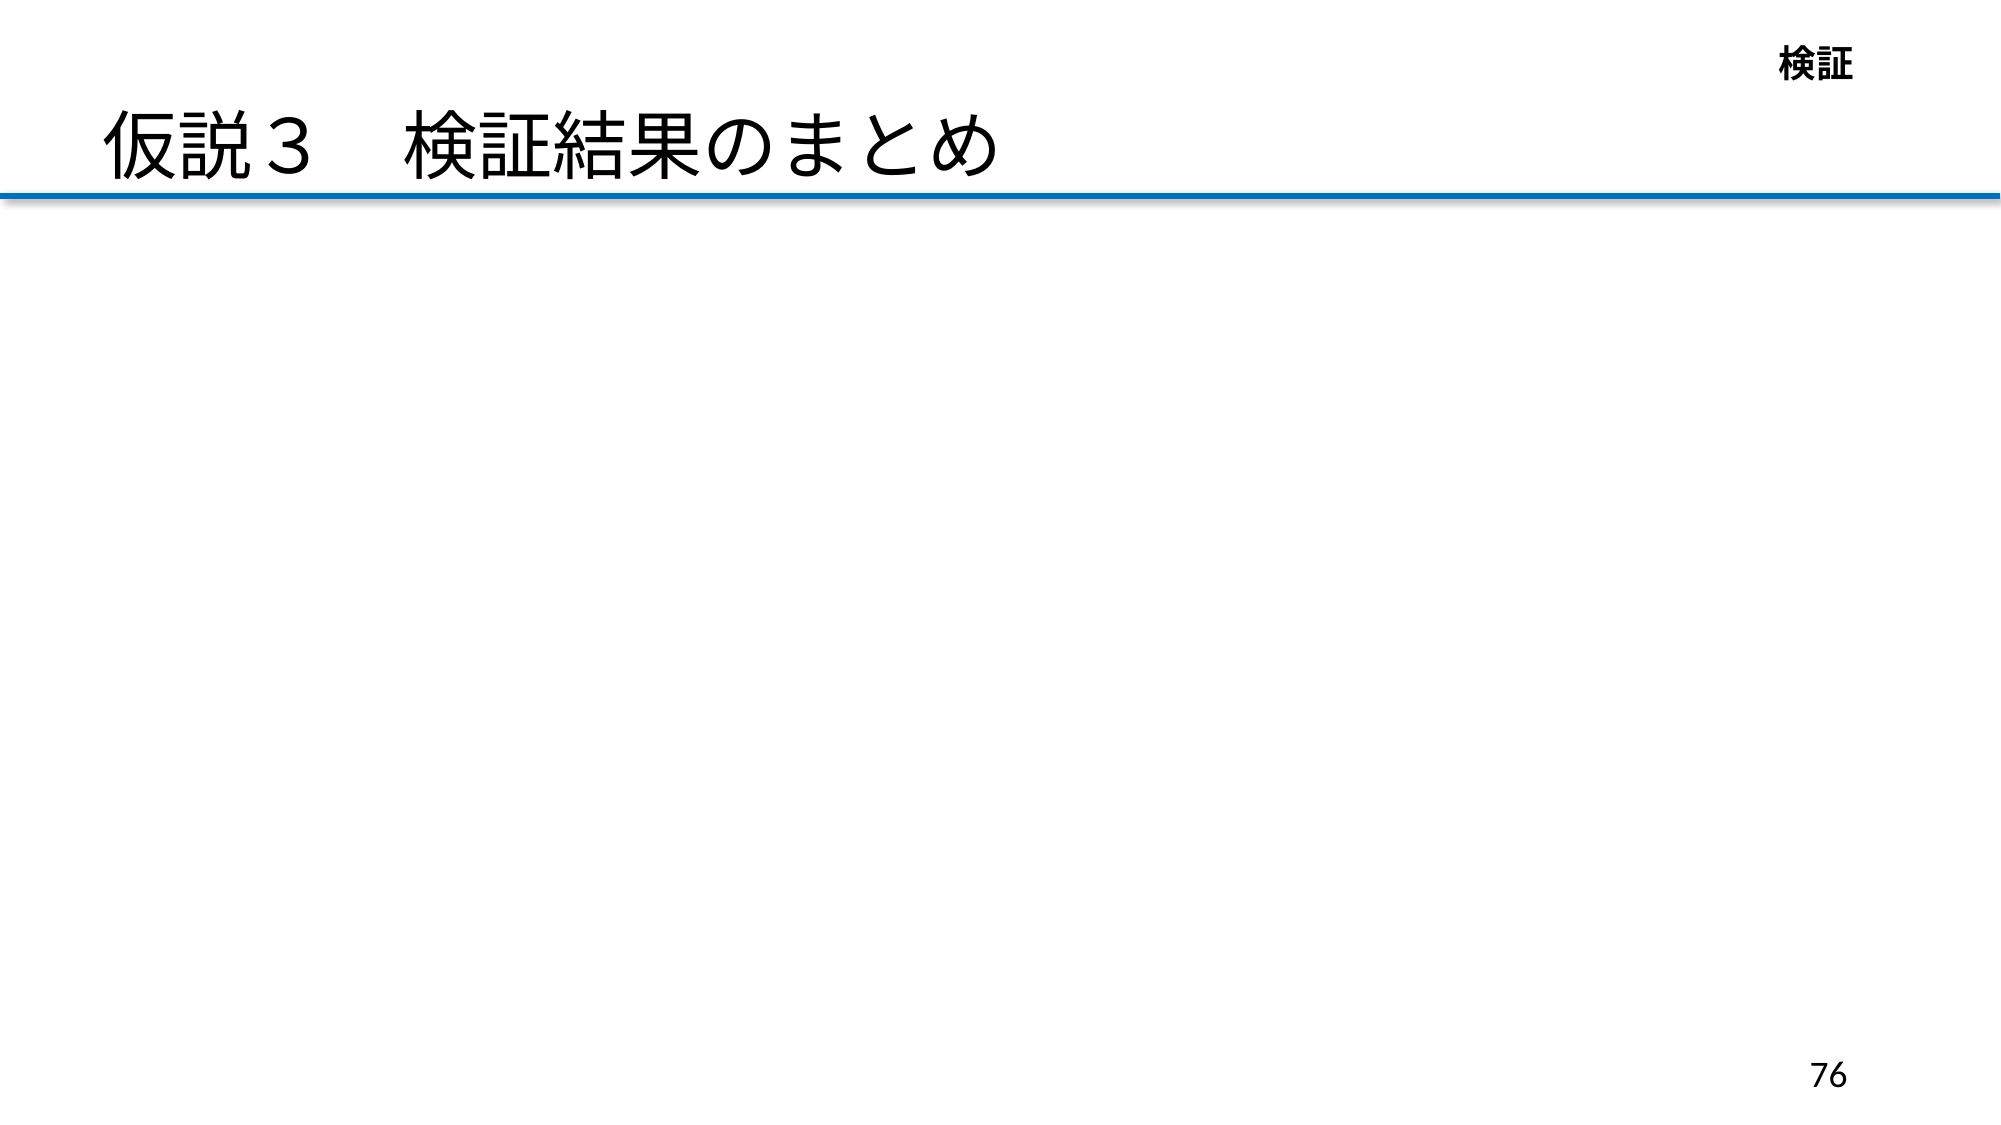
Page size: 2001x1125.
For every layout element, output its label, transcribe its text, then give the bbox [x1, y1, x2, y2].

slide_number 76 [1412, 1042, 1863, 1103]
text_box 仮説３ 検証結果のまとめ [87, 91, 1018, 197]
text_box 検証 [1764, 33, 1869, 93]
